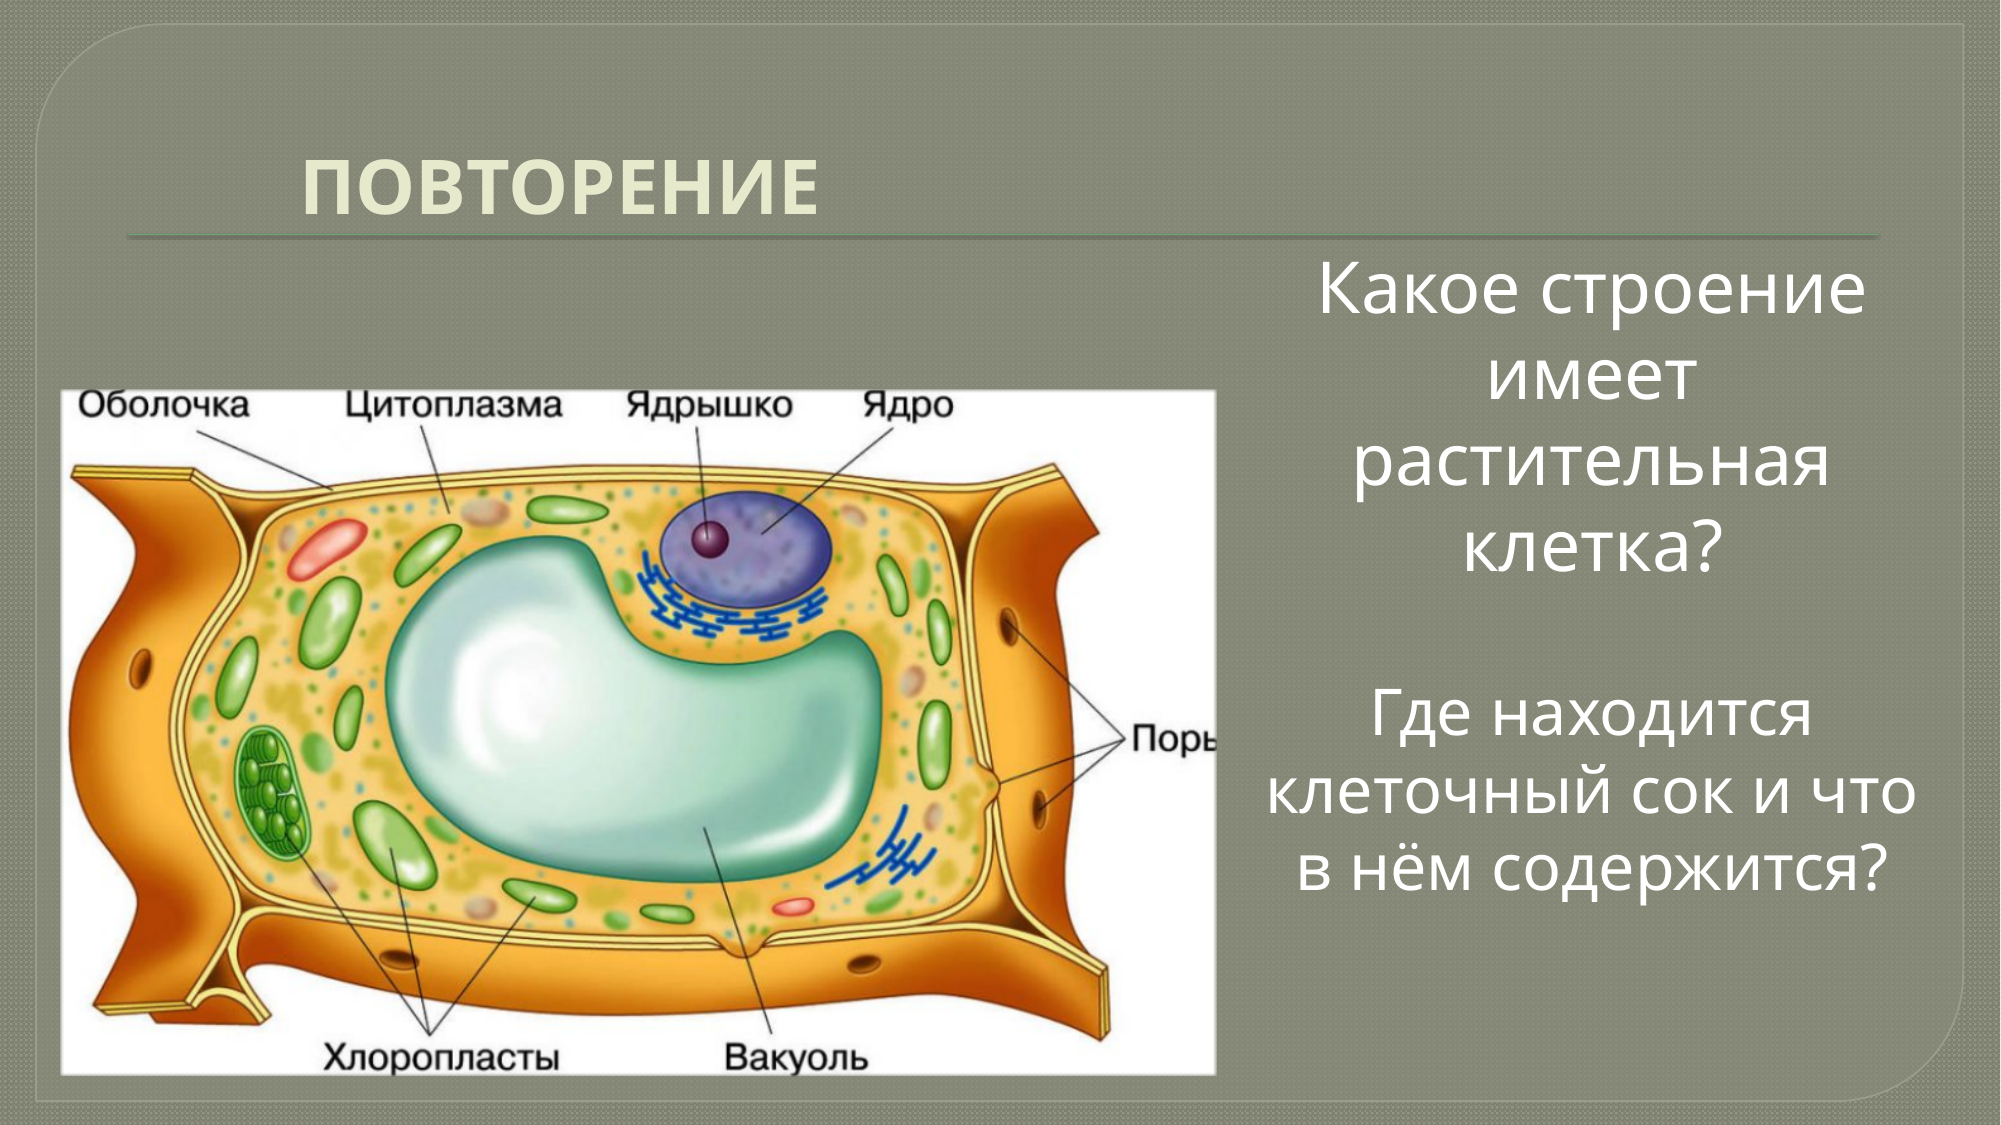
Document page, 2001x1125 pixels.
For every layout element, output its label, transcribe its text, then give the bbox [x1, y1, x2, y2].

title ПОВТОРЕНИЕ [144, 77, 836, 237]
picture [59, 388, 1217, 1079]
list Какое строение имеет растительная клетка? Где находится клеточный сок и что в нём содержится? [1216, 234, 1947, 915]
